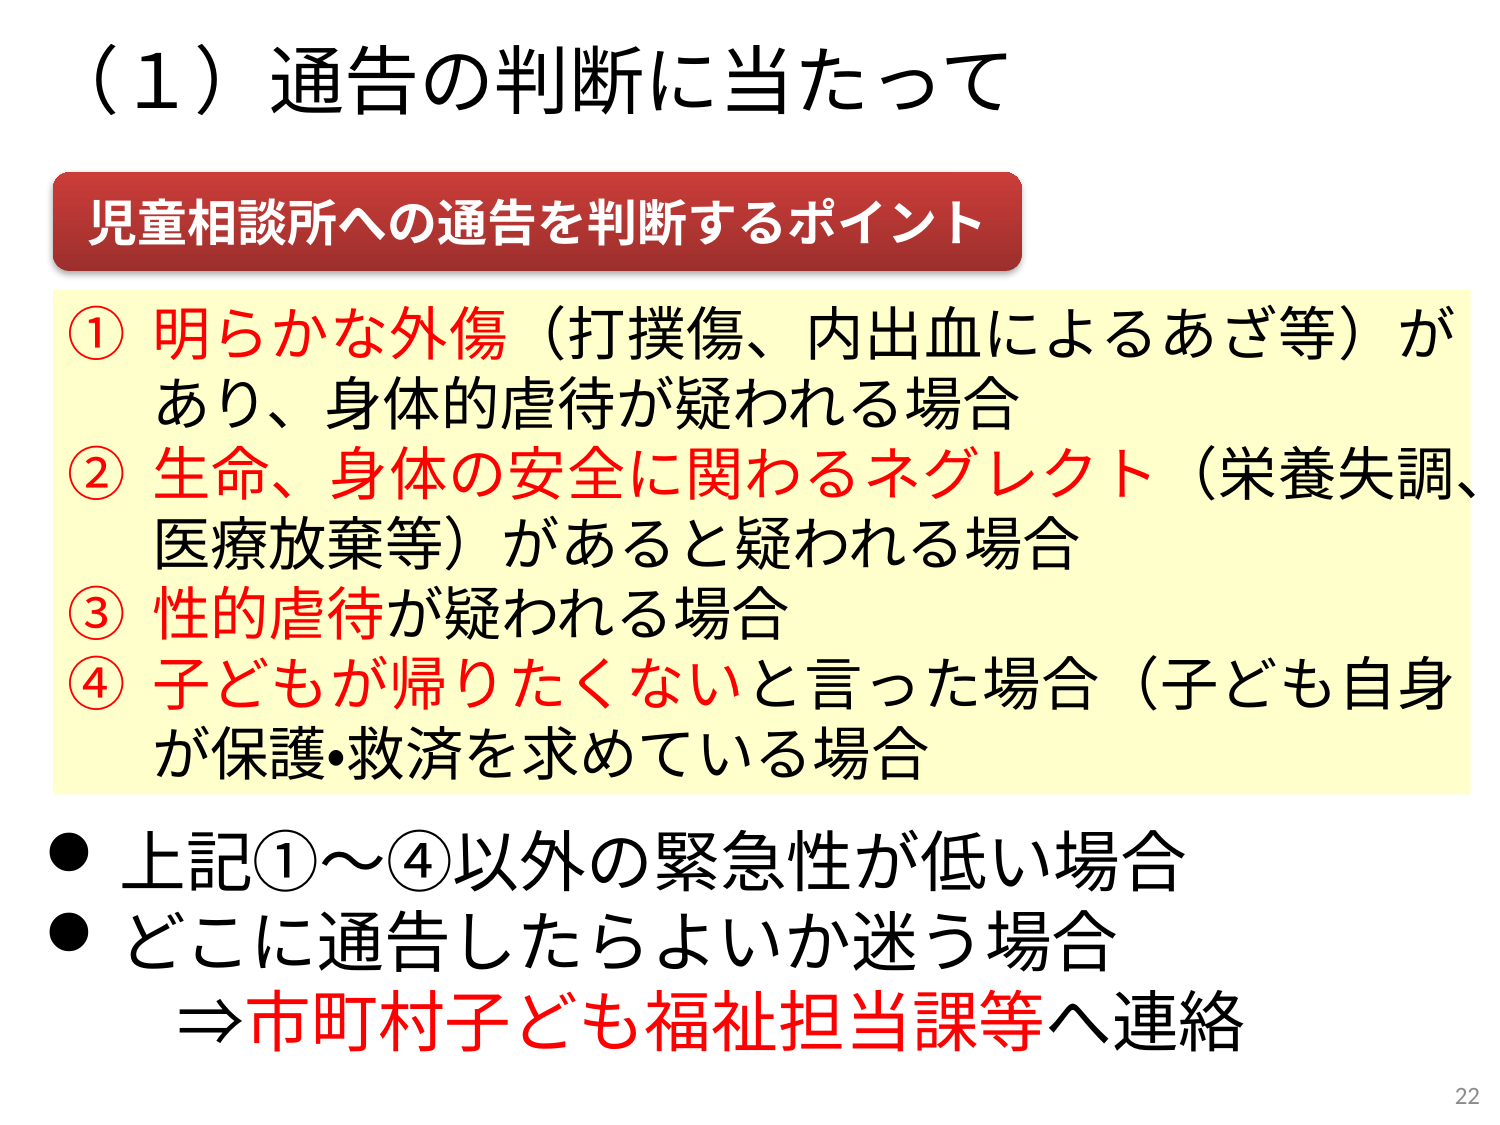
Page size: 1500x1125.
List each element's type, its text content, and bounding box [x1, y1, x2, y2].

text_box 児童相談所への通告を判断するポイント [53, 172, 1022, 272]
text_box 明らかな外傷（打撲傷、内出血によるあざ等）があり、身体的虐待が疑われる場合 生命、身体の安全に関わるネグレクト（栄養失調、医療放棄等）があると疑われる場合 性的虐待が疑われる場合 子どもが帰りたくないと言った場合（子ども自身が保護・救済を求めている場合 [53, 289, 1471, 795]
slide_number 22 [1145, 1065, 1496, 1125]
text_box 上記①～④以外の緊急性が低い場合 どこに通告したらよいか迷う場合 ⇒市町村子ども福祉担当課等へ連絡 [29, 812, 1430, 1067]
text_box （１）通告の判断に当たって [29, 30, 1353, 126]
